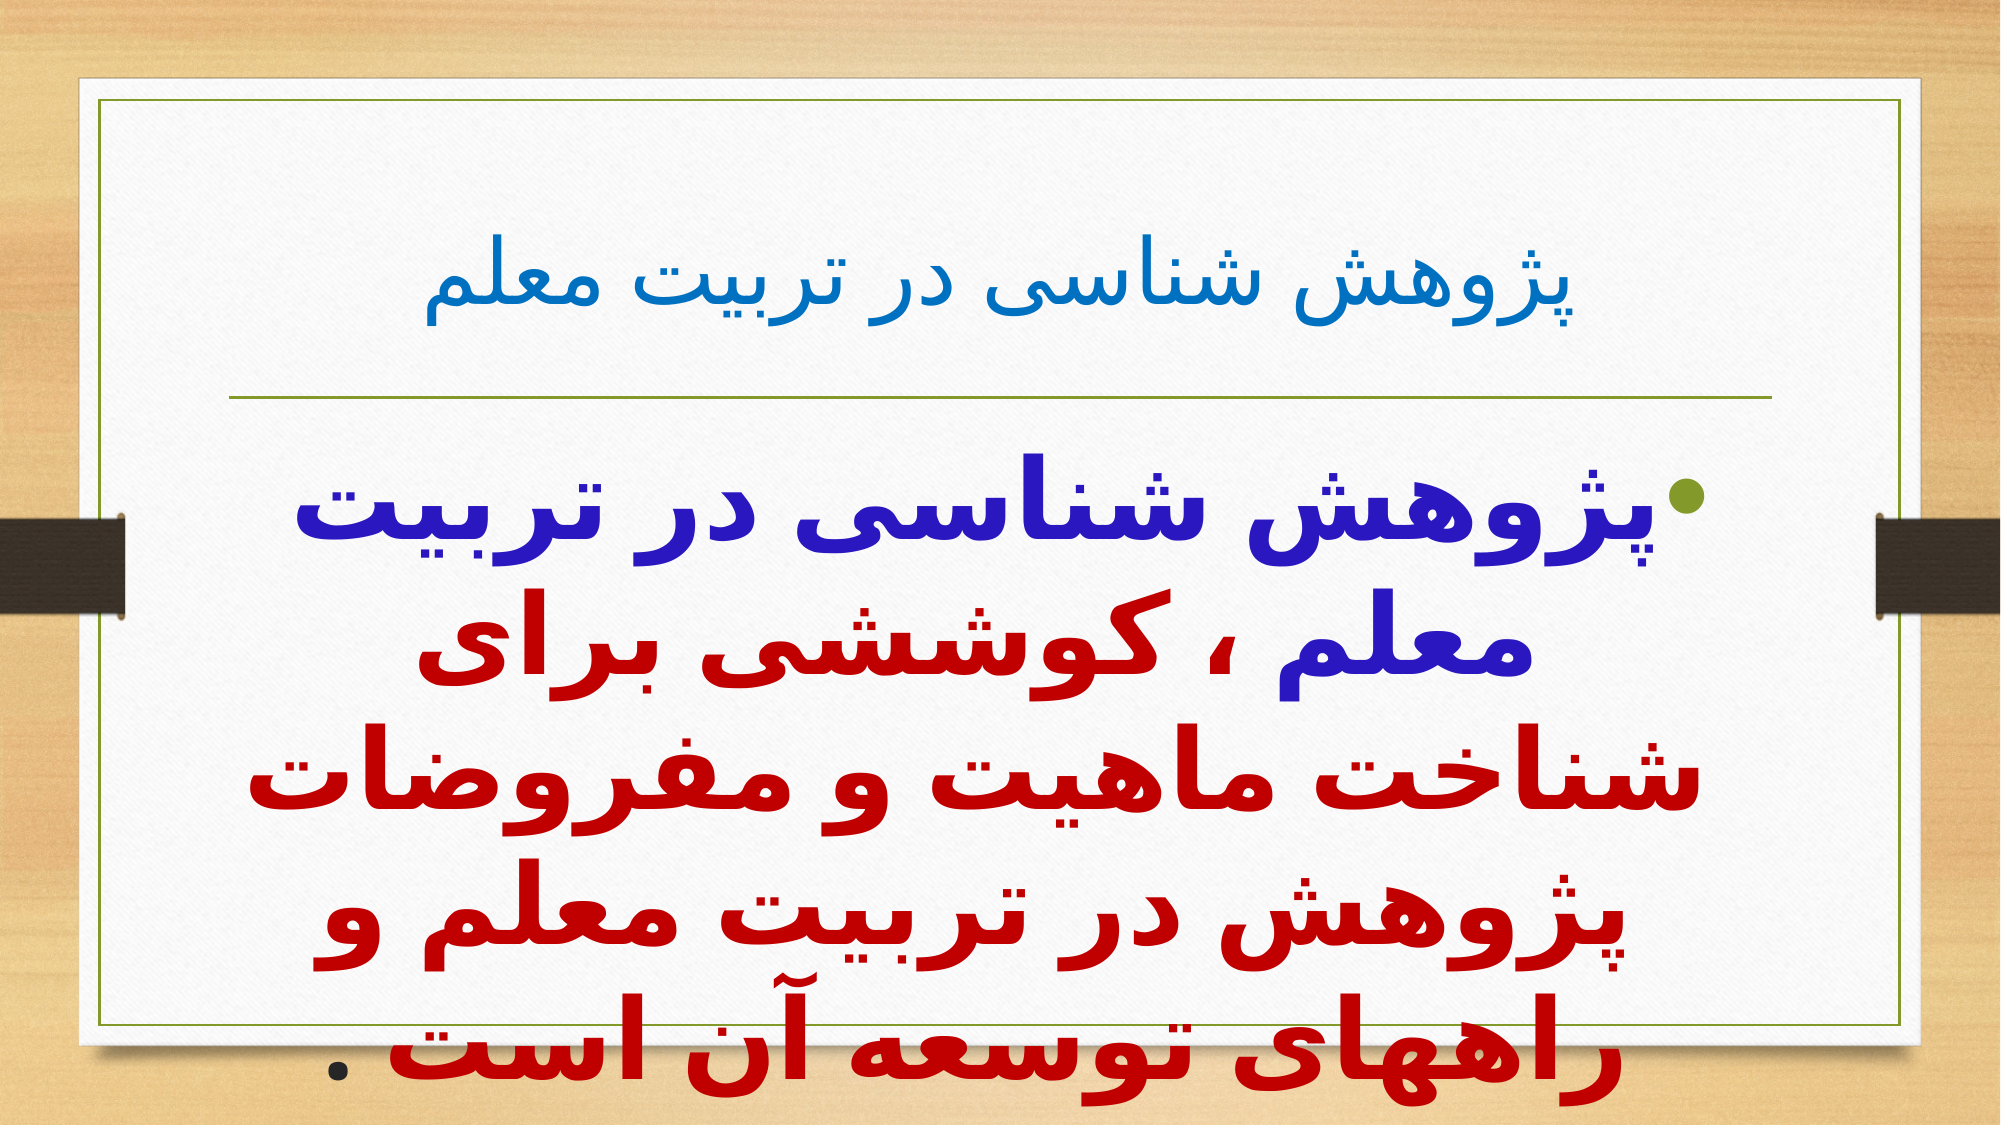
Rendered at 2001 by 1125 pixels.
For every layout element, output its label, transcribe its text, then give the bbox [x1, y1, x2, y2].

picture [0, 0, 2001, 1125]
list پژوهش شناسی در تربیت معلم ، کوششی برای شناخت ماهیت و مفروضات پژوهش در تربیت معلم و راههای توسعه آن است . [212, 419, 1788, 964]
title پژوهش شناسی در تربیت معلم [212, 161, 1788, 375]
